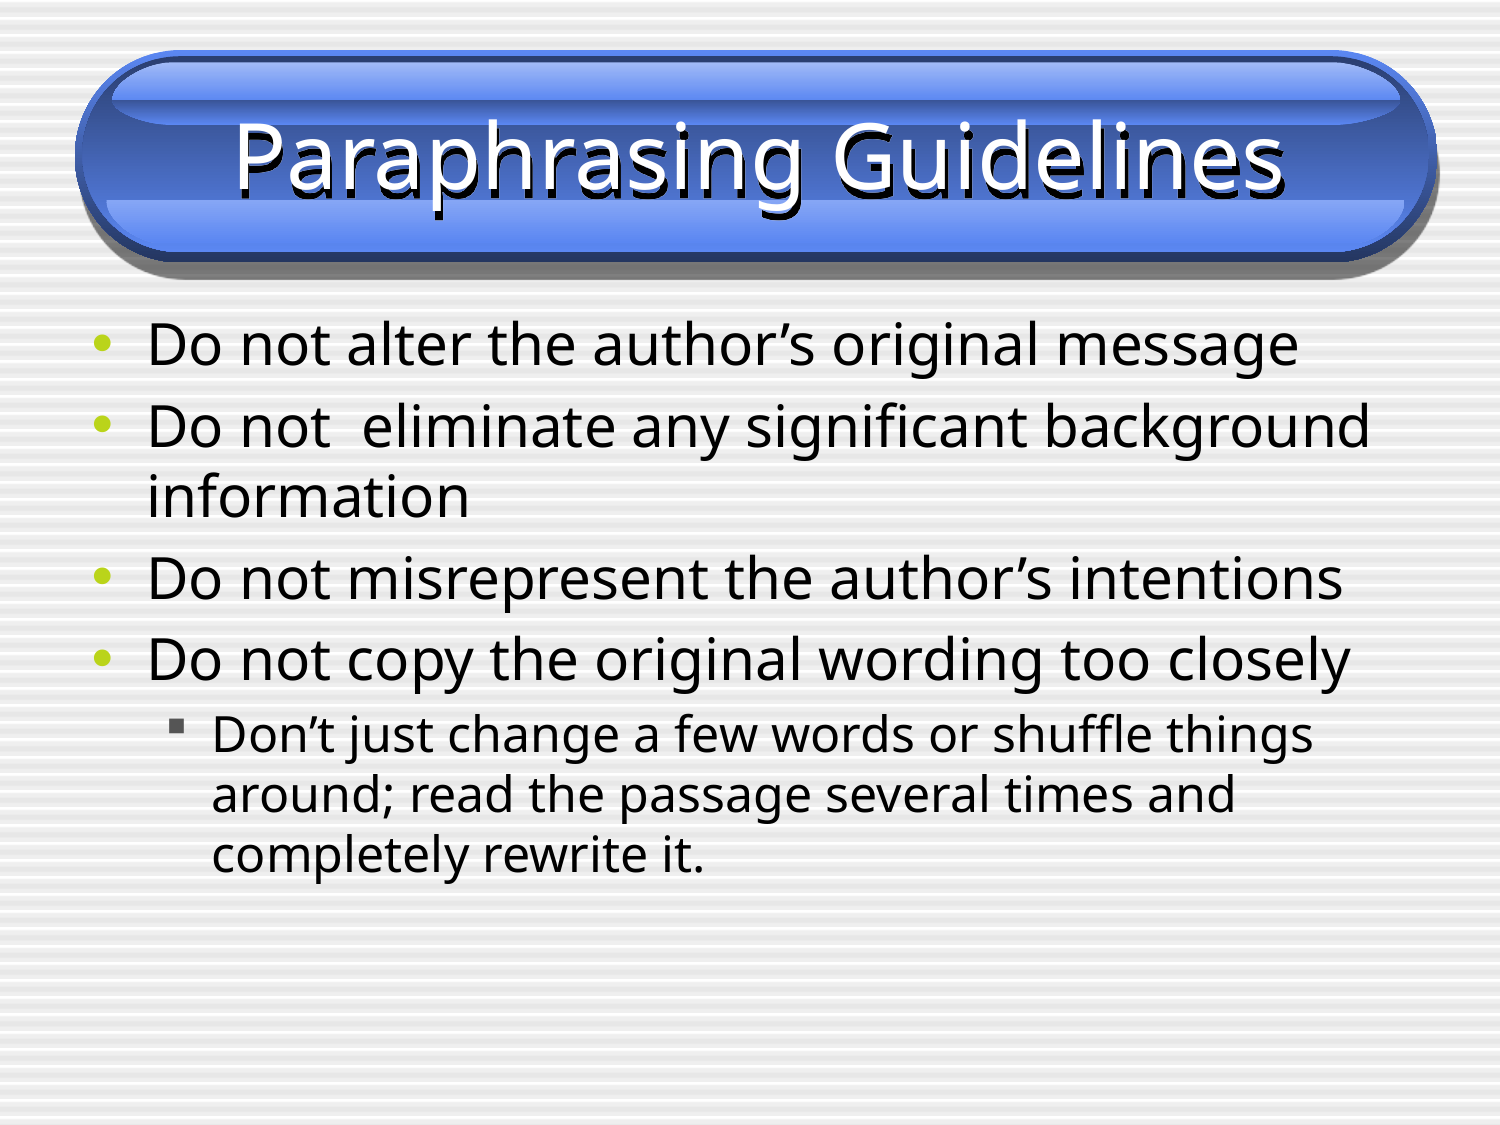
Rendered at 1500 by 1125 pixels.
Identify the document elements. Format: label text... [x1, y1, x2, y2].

picture [0, 0, 1500, 1125]
list Do not alter the author’s original message Do not eliminate any significant background information Do not misrepresent the author’s intentions Do not copy the original wording too closely Don’t just change a few words or shuffle things around; read the passage several times and completely rewrite it. [74, 299, 1426, 1013]
title Paraphrasing Guidelines [129, 79, 1388, 226]
